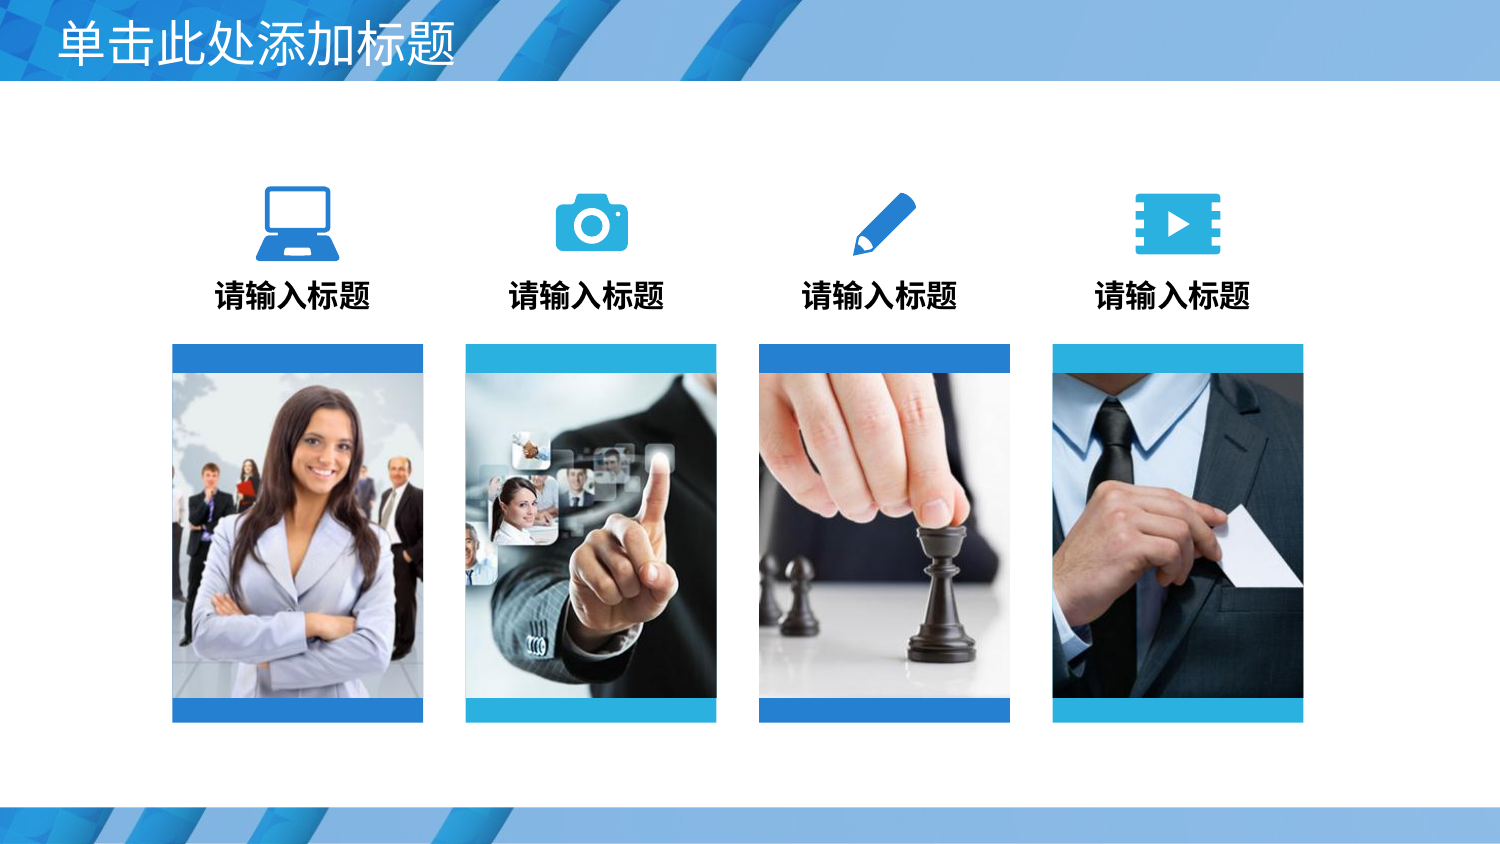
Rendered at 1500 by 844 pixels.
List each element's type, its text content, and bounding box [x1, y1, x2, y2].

text_box [852, 192, 916, 256]
text_box 单击此处添加标题 [41, 11, 1392, 90]
picture [172, 373, 424, 699]
text_box [1052, 343, 1304, 373]
text_box [1052, 699, 1304, 724]
text_box 请输入标题 [497, 270, 687, 319]
picture [1052, 373, 1304, 699]
text_box 请输入标题 [790, 270, 980, 319]
text_box [171, 343, 424, 724]
text_box [255, 186, 340, 262]
text_box [555, 193, 628, 252]
text_box 请输入标题 [1083, 270, 1273, 319]
text_box [465, 699, 717, 724]
text_box [465, 343, 717, 373]
text_box [1135, 193, 1221, 255]
picture [465, 373, 717, 699]
text_box 请输入标题 [202, 270, 393, 319]
text_box [758, 343, 1011, 724]
picture [759, 373, 1010, 699]
